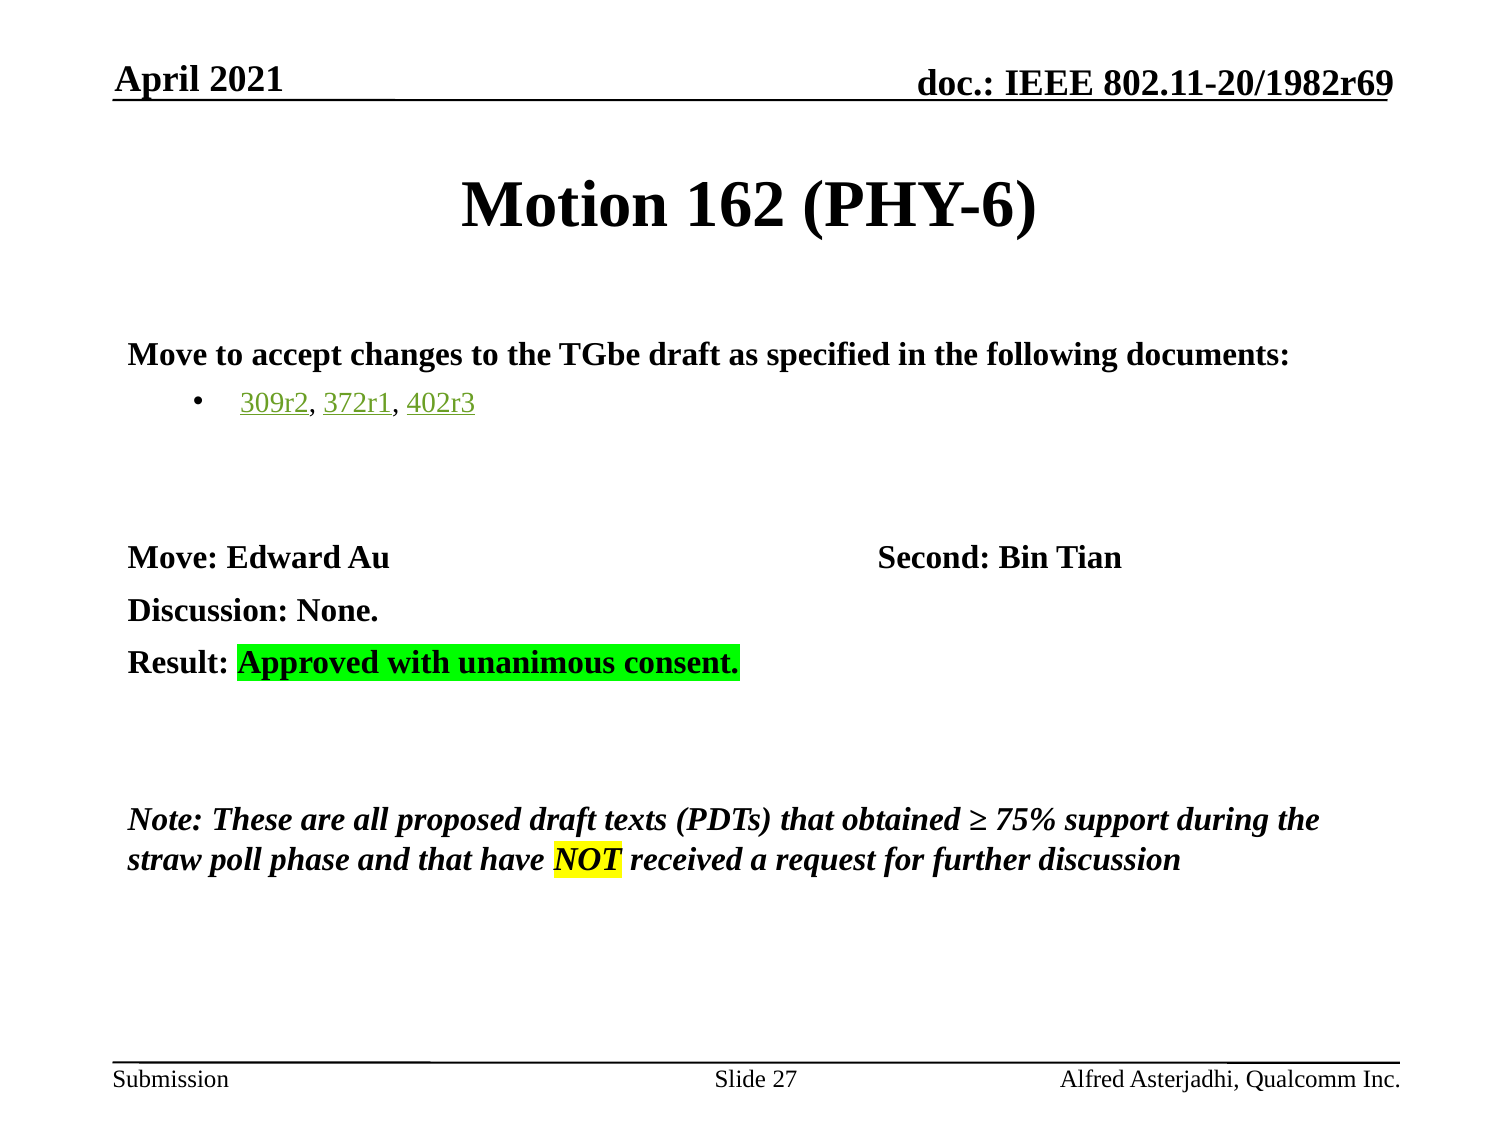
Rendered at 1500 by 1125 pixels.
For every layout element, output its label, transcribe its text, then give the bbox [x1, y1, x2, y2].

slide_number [114, 54, 423, 100]
footer Alfred Asterjadhi, Qualcomm Inc. [878, 1061, 1402, 1093]
title Motion 162 (PHY-6) [112, 112, 1388, 288]
slide_number Slide 27 [712, 1061, 800, 1123]
list Move to accept changes to the TGbe draft as specified in the following documents: 309r2, 372r1, 402r3 Move: Edward Au Second: Bin Tian Discussion: None. Result: Approved with unanimous consent. Note: These are all proposed draft texts (PDTs) that obtained ≥ 75% support during the straw poll phase and that have NOT received a request for further discussion [112, 324, 1388, 1000]
